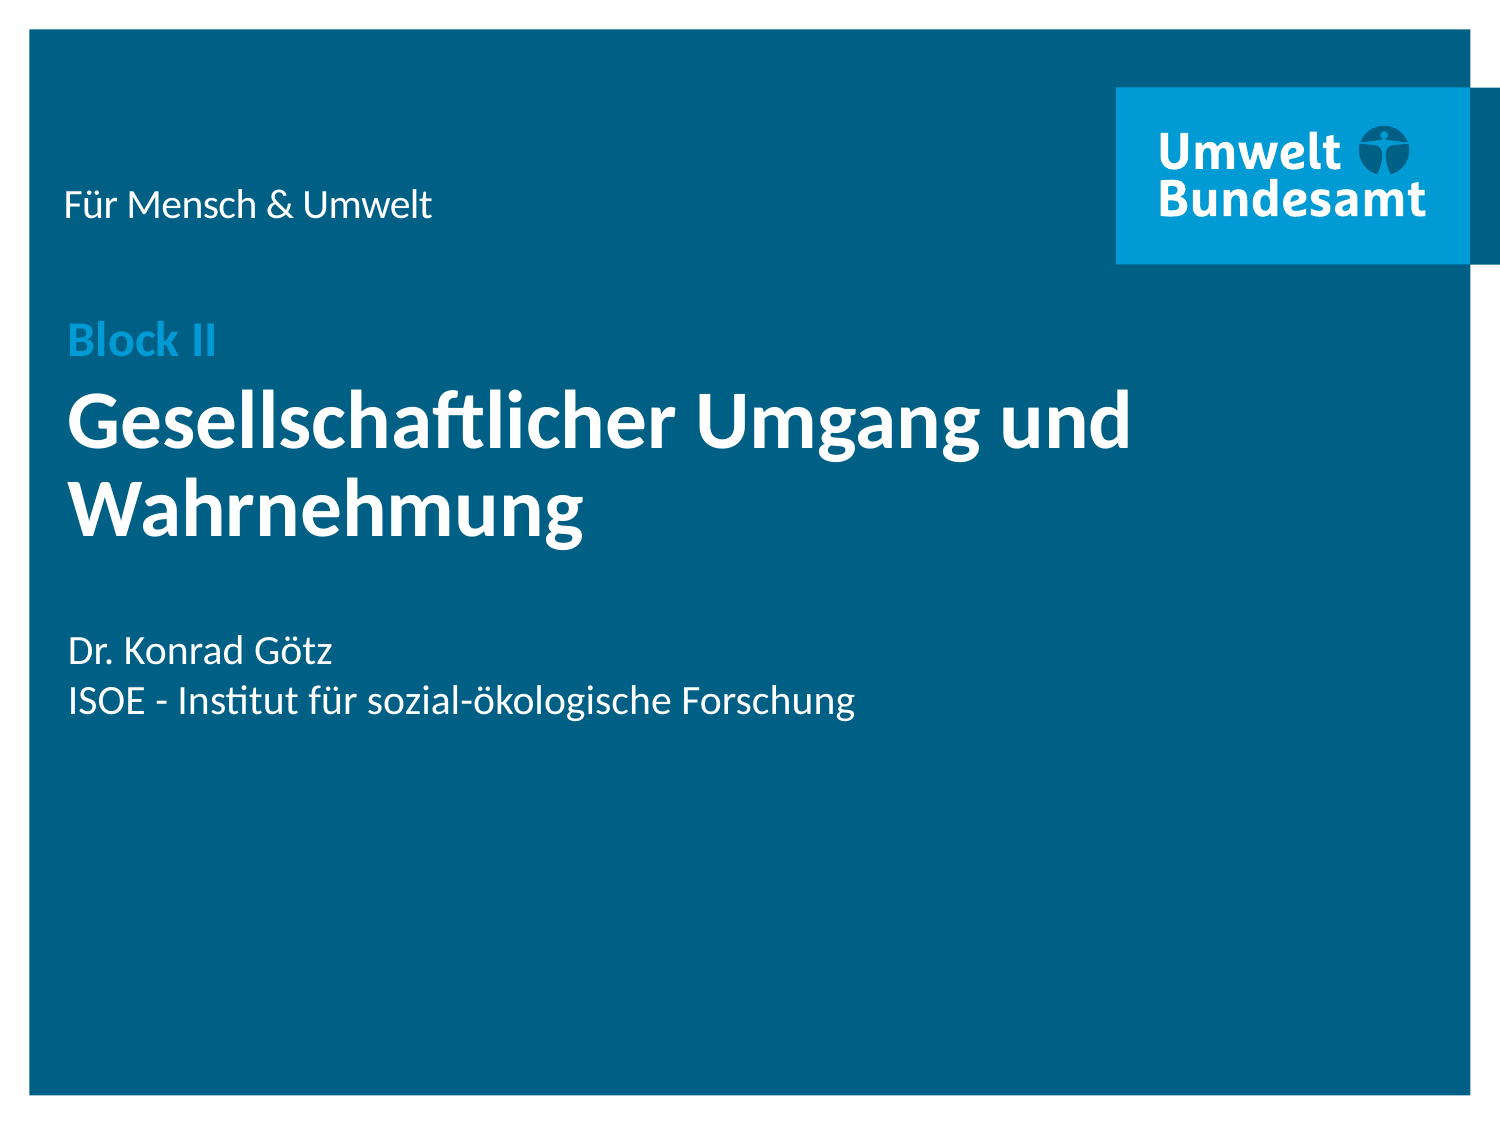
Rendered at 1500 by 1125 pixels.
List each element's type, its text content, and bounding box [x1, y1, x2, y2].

list Dr. Konrad Götz ISOE - Institut für sozial-ökologische Forschung [67, 623, 1427, 1007]
subtitle Gesellschaftlicher Umgang und Wahrnehmung [67, 377, 1427, 621]
title Block II [67, 307, 1427, 367]
